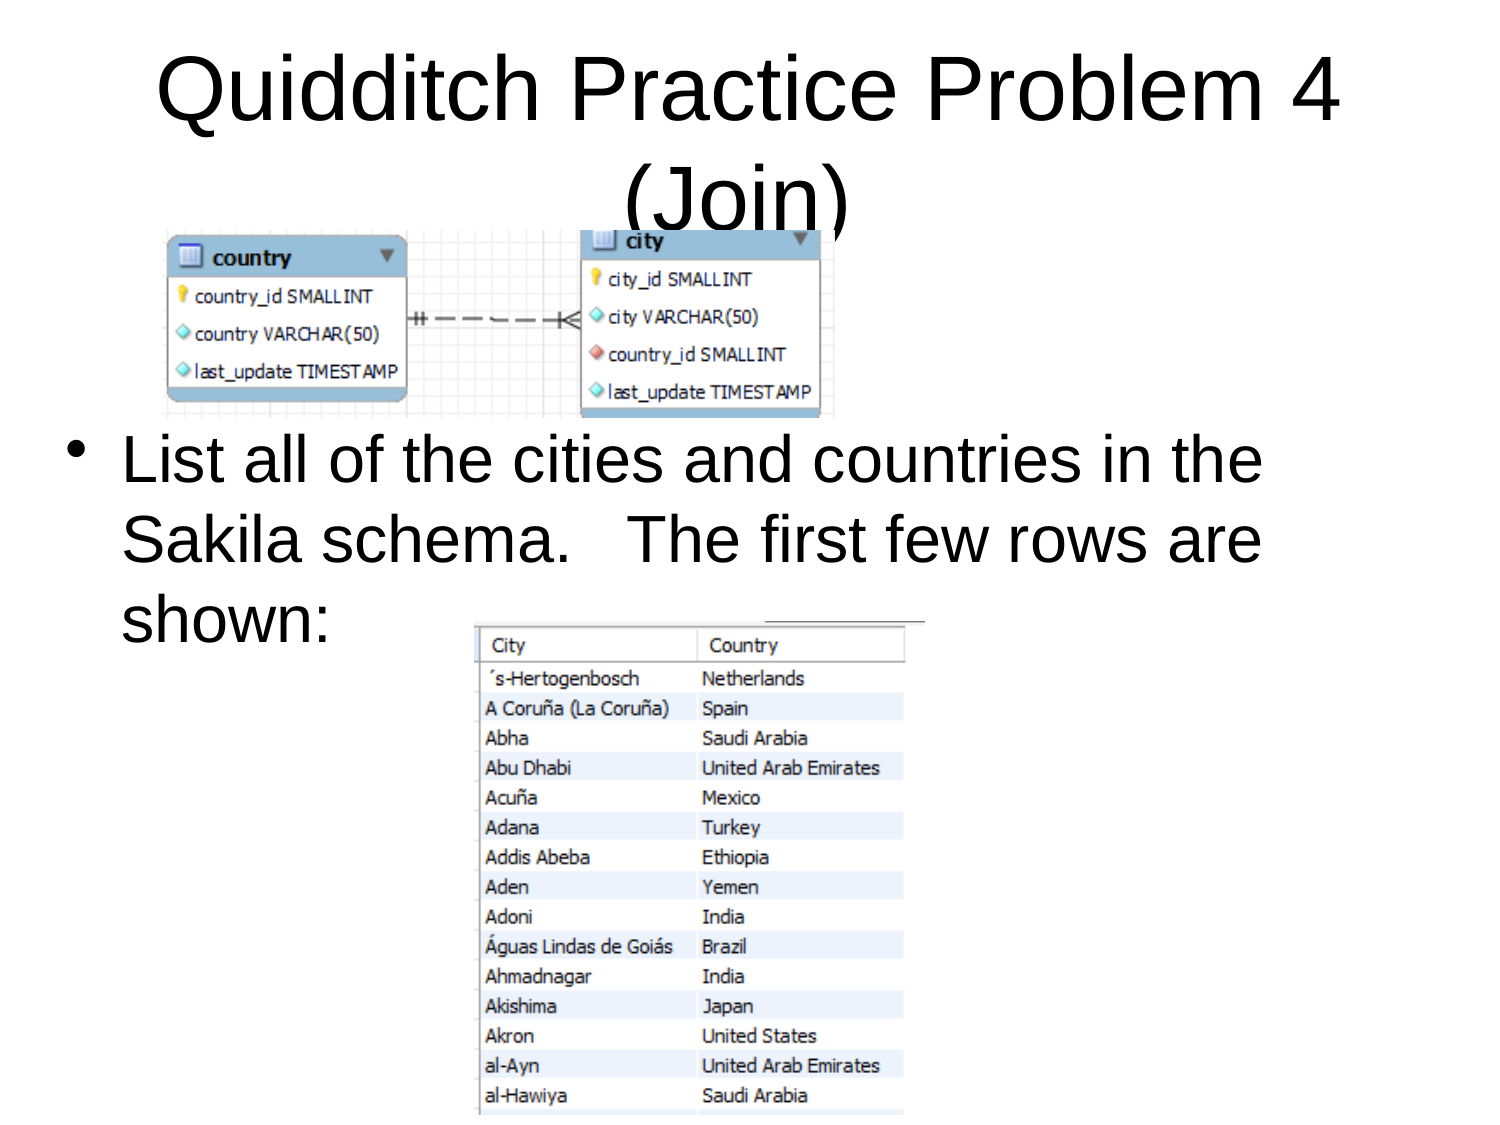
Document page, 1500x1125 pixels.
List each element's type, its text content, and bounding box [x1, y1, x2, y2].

title Quidditch Practice Problem 4 (Join) [75, 45, 1425, 233]
picture [474, 620, 926, 1116]
list List all of the cities and countries in the Sakila schema. The first few rows are shown: [50, 408, 1400, 884]
picture [162, 230, 835, 419]
